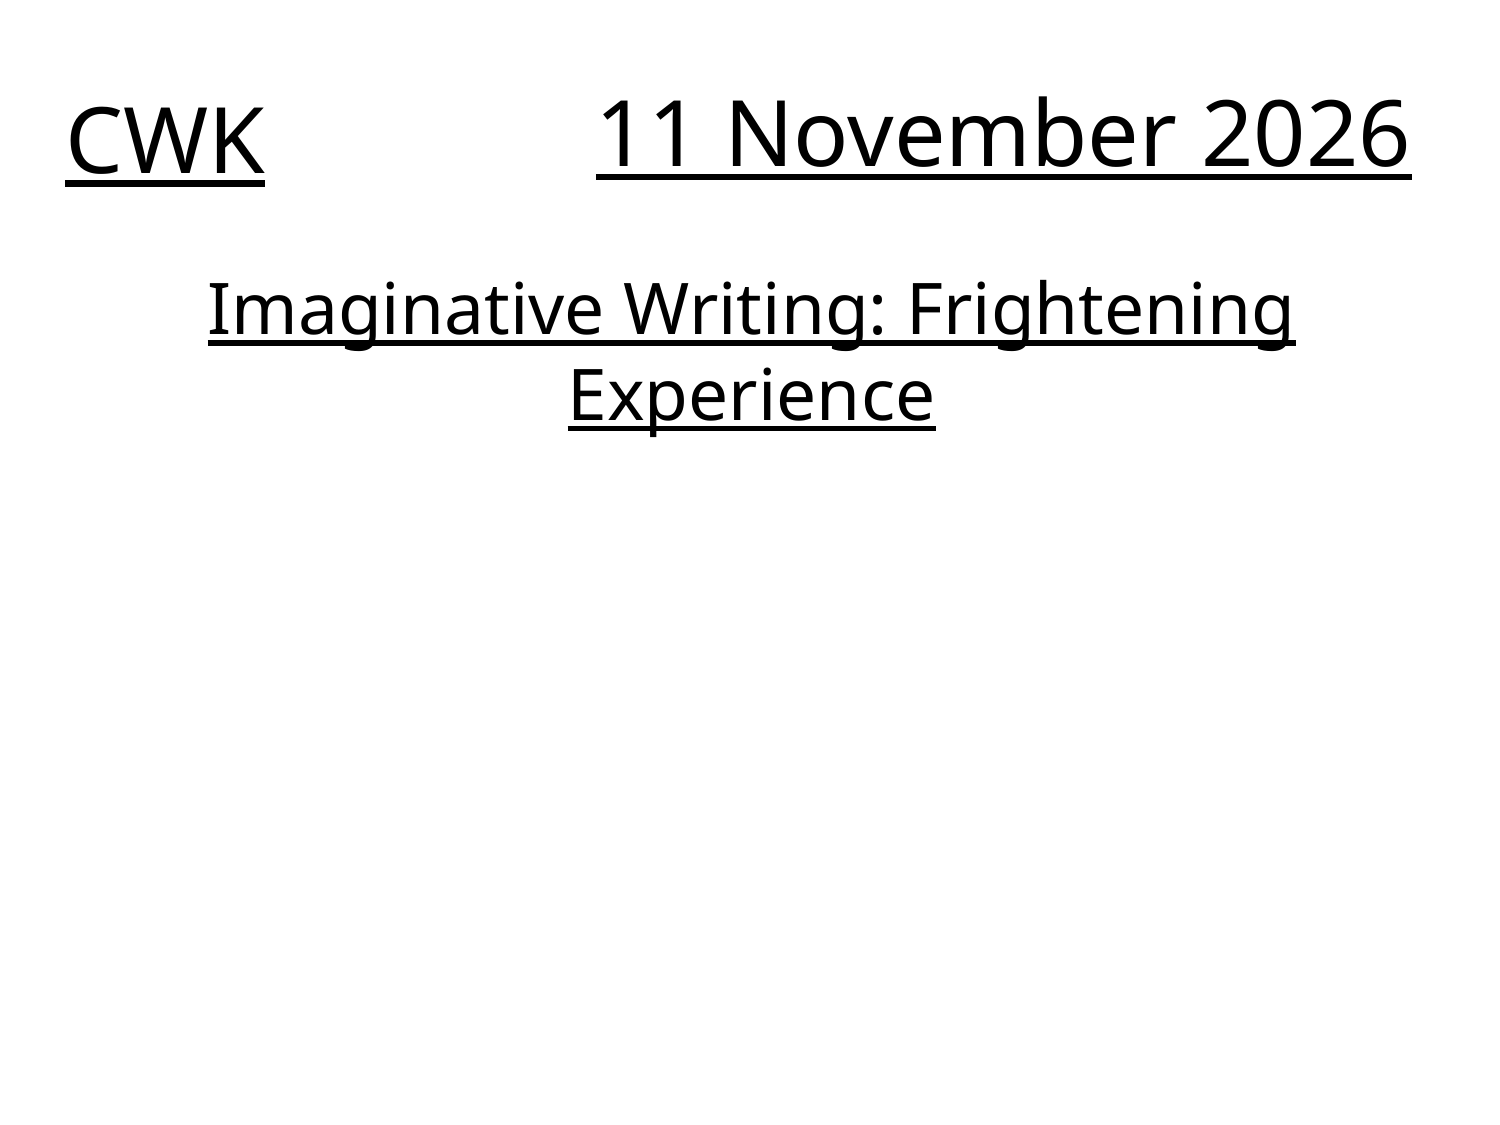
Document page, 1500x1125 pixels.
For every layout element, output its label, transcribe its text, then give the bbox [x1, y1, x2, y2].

title Imaginative Writing: Frightening Experience [76, 255, 1427, 443]
text_box 1 June, 2020 [572, 43, 1436, 232]
text_box CWK [29, 42, 302, 231]
